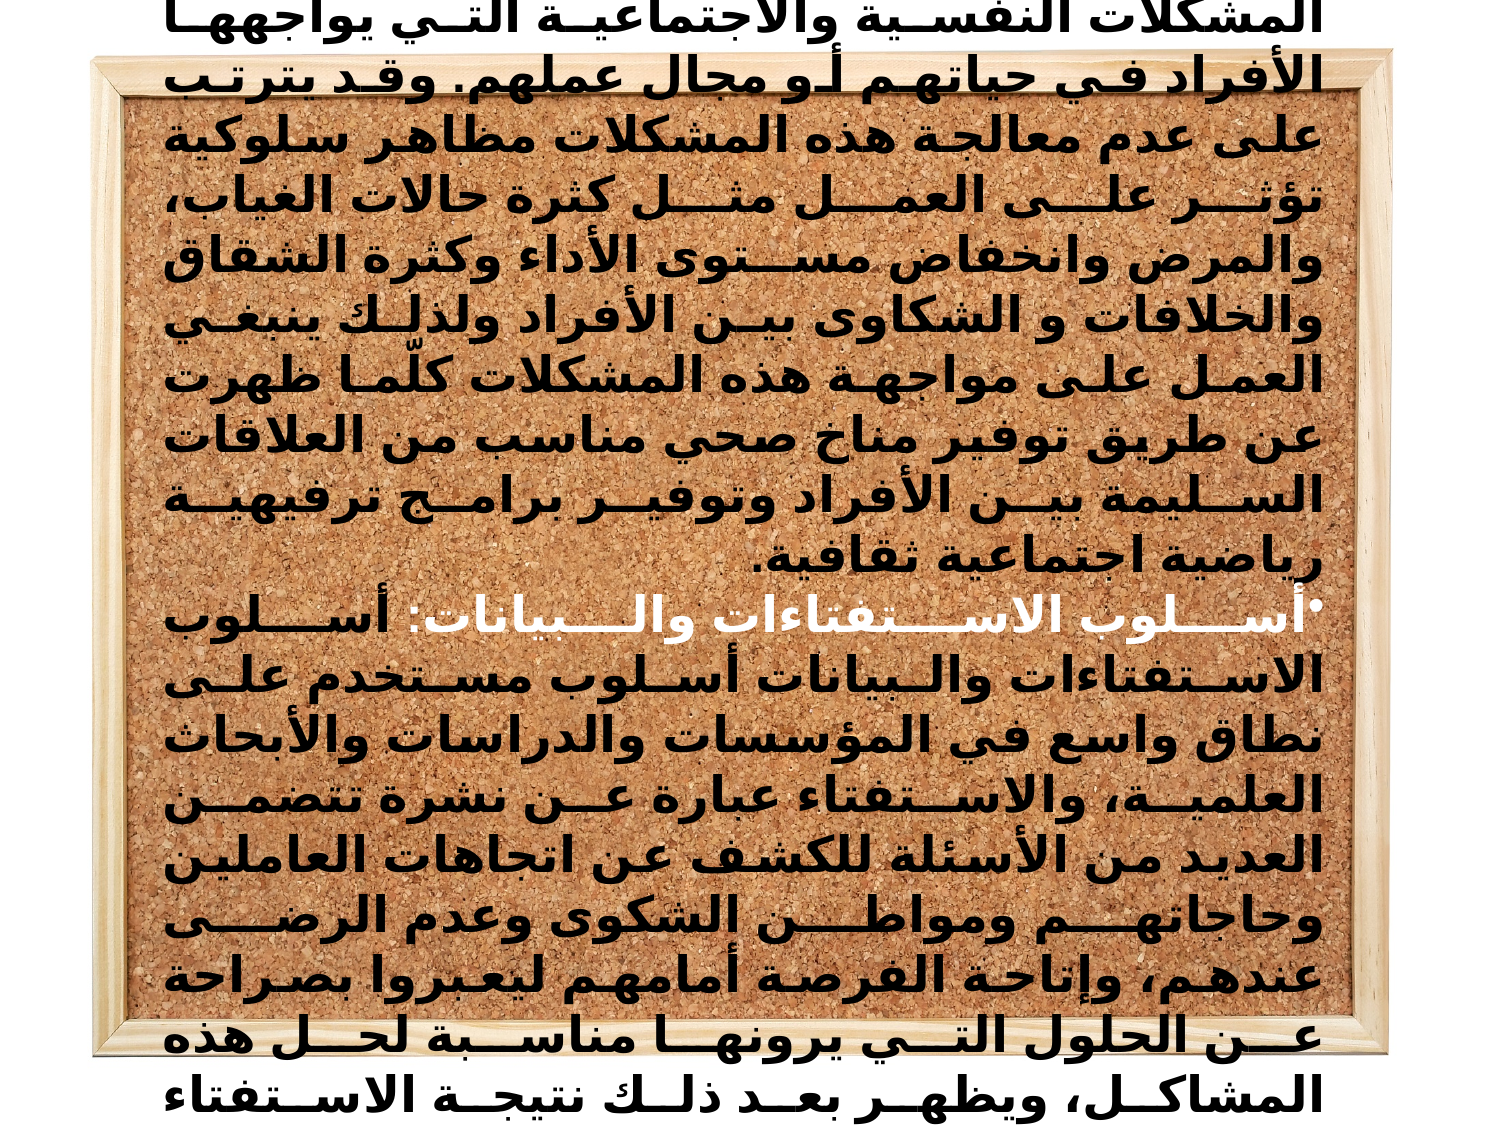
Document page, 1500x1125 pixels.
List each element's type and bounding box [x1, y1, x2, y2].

picture [0, 0, 1500, 1114]
text_box [147, 1121, 1341, 1125]
